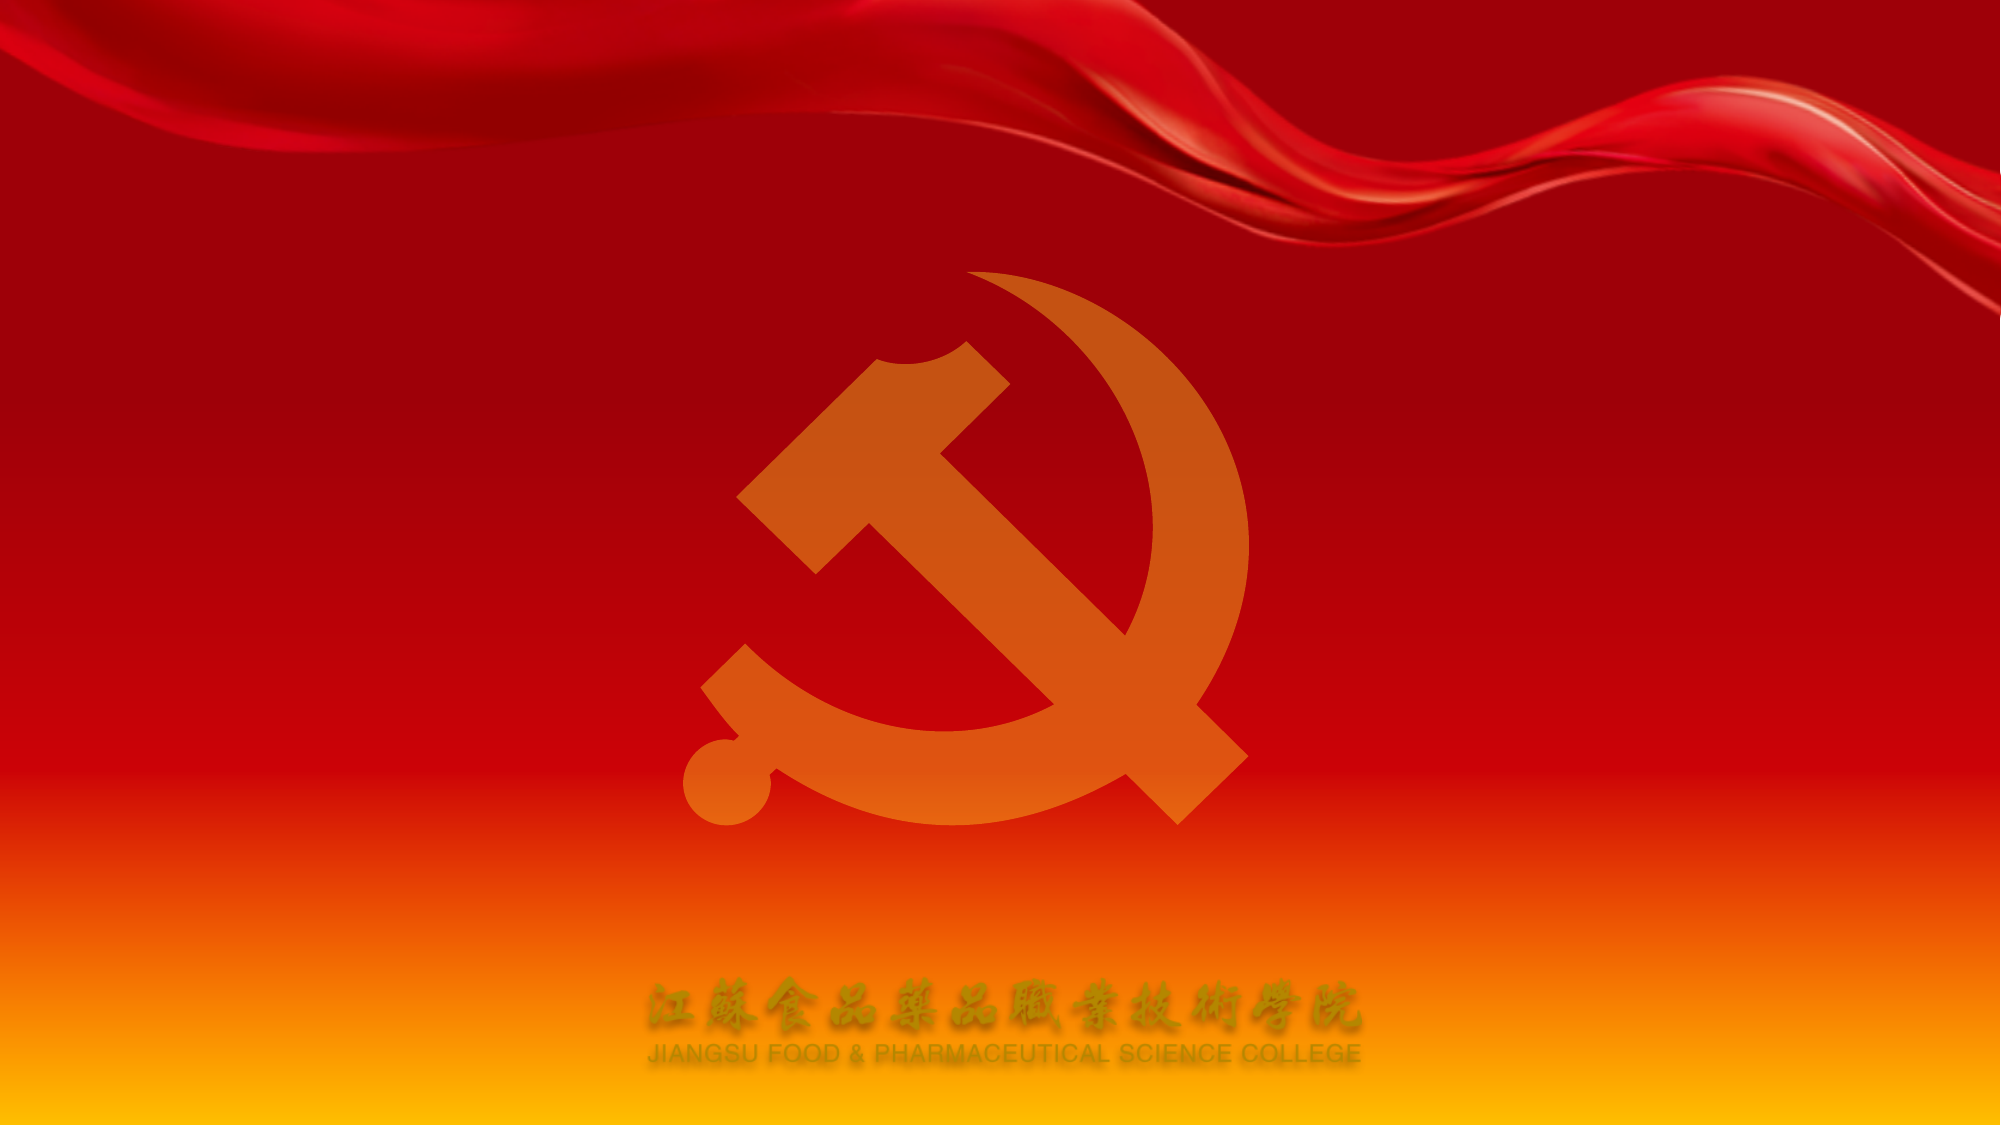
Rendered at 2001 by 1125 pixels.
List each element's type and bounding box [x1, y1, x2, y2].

picture [0, 0, 2001, 400]
picture [638, 941, 1362, 1097]
text_box [0, 771, 2000, 1125]
text_box [683, 271, 1249, 826]
text_box [0, 260, 2000, 771]
